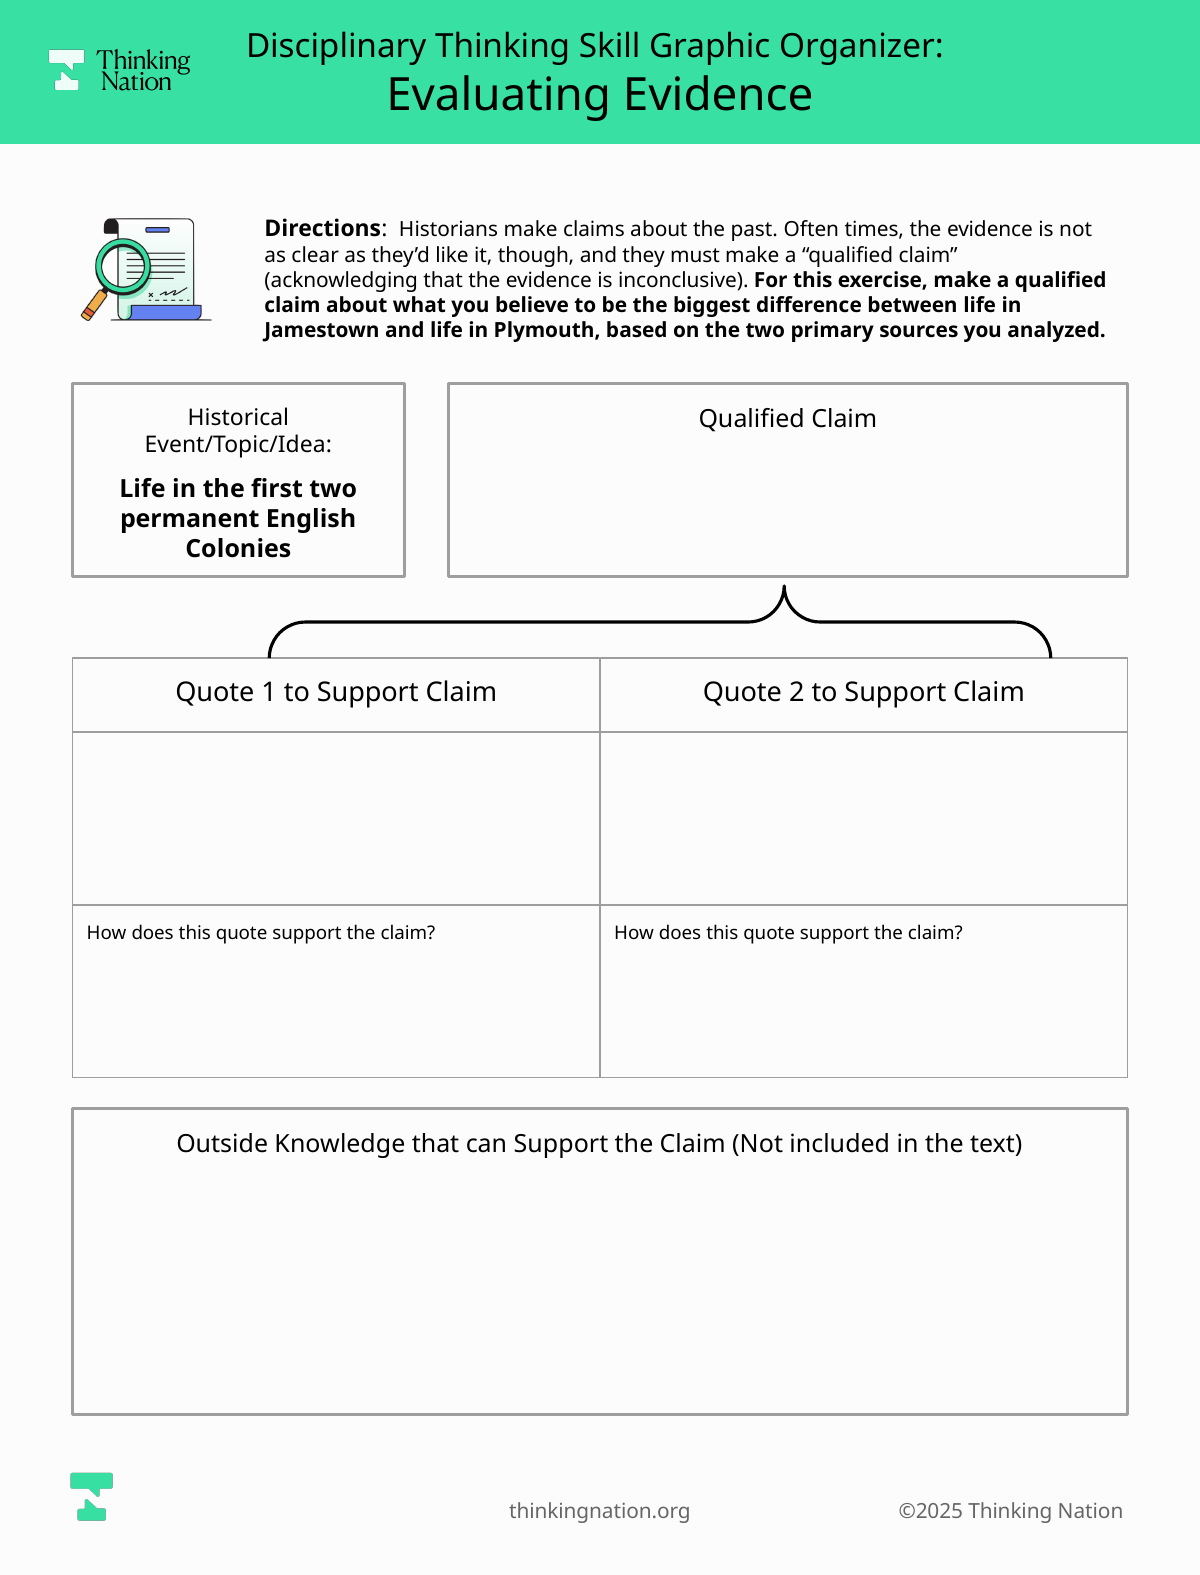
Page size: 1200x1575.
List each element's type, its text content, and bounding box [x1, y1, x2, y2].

table_cell How does this quote support the claim? [601, 906, 1127, 1077]
text_box Disciplinary Thinking Skill Graphic Organizer: Evaluating Evidence [0, 0, 1200, 144]
text_box Outside Knowledge that can Support the Claim (Not included in the text) [72, 1108, 1128, 1415]
picture [33, 35, 195, 104]
picture [72, 195, 220, 344]
table_header Quote 1 to Support Claim [73, 659, 599, 731]
table_cell [73, 733, 599, 904]
text_box Qualified Claim [448, 383, 1128, 577]
table_cell [601, 733, 1127, 904]
table_header Quote 2 to Support Claim [601, 659, 1127, 731]
text_box thinkingnation.org [457, 1483, 742, 1532]
text_box Historical Event/Topic/Idea: Life in the first two permanent English Colonies [72, 383, 405, 577]
picture [58, 1463, 125, 1530]
text_box Directions: Historians make claims about the past. Often times, the evidence is not as clear as they’d like it, though, and they must make a “qualified claim” (acknowledging that the evidence is inconclusive). For this exercise, make a qualified claim about what you believe to be the biggest difference between life in Jamestown and life in Plymouth, based on the two primary sources you analyzed. [246, 211, 1128, 344]
text_box [269, 585, 1051, 659]
table_cell How does this quote support the claim? [73, 906, 599, 1077]
text_box ©2025 Thinking Nation [854, 1483, 1139, 1532]
